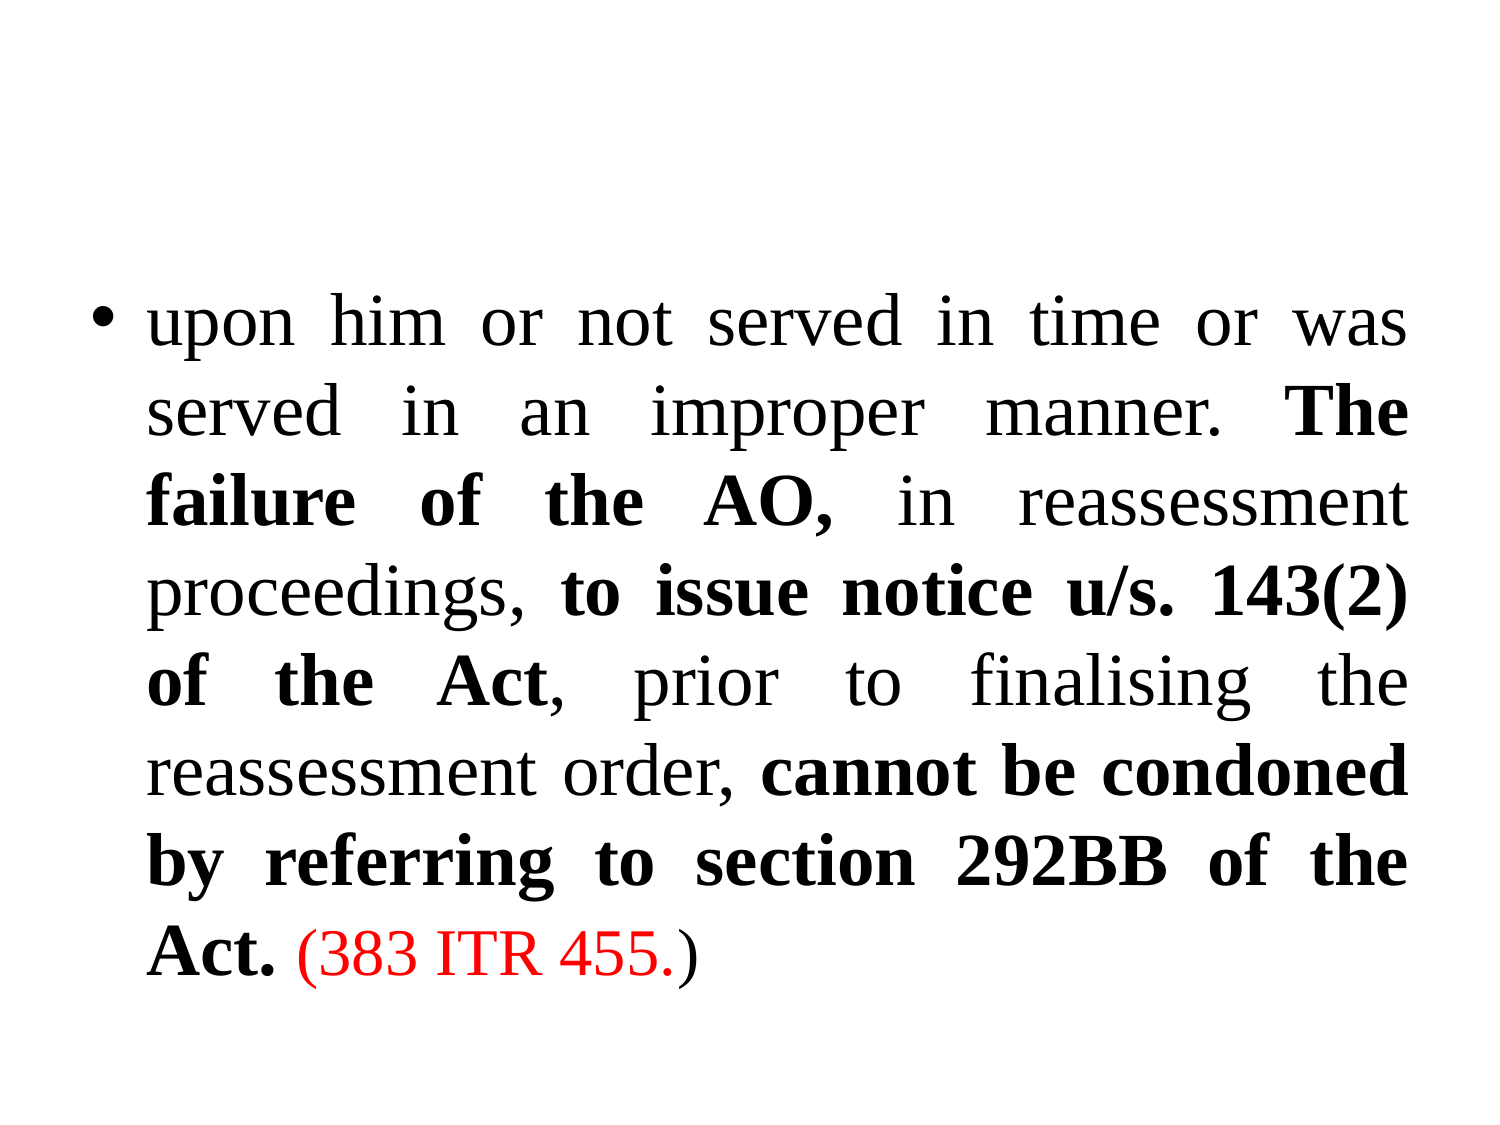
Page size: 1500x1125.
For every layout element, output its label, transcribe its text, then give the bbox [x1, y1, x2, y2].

list upon him or not served in time or was served in an improper manner. The failure of the AO, in reassessment proceedings, to issue notice u/s. 143(2) of the Act, prior to finalising the reassessment order, cannot be condoned by referring to section 292BB of the Act. (383 ITR 455.) [75, 262, 1425, 1005]
